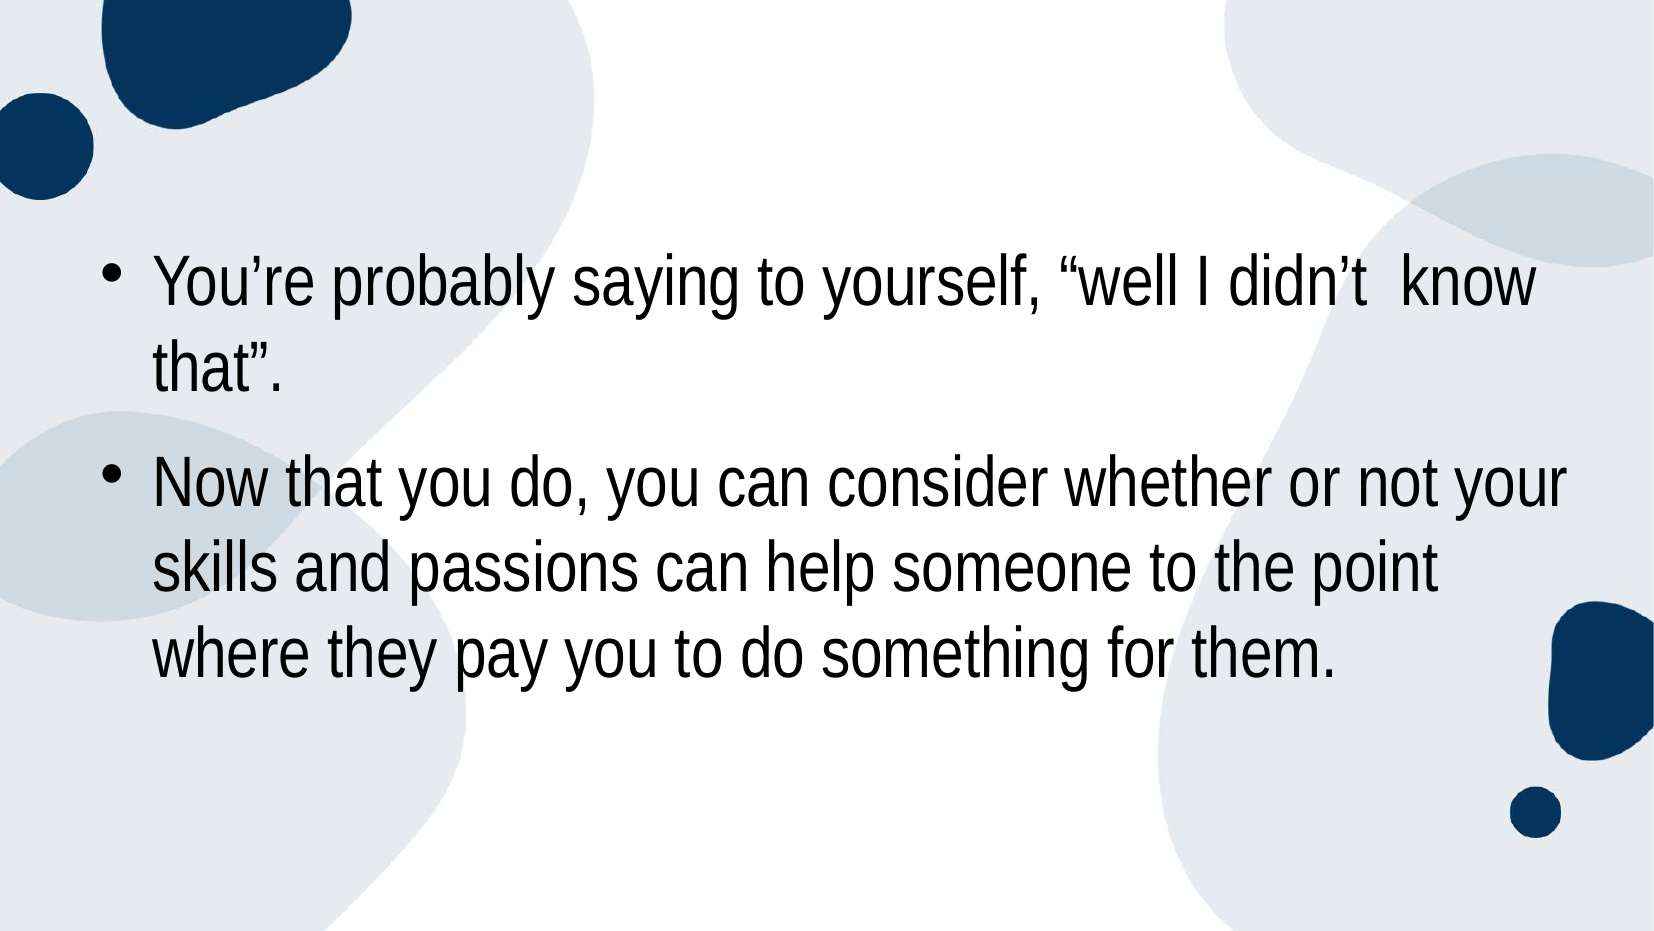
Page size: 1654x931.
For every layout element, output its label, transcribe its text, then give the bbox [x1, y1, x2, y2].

picture [0, 0, 1654, 931]
list You’re probably saying to yourself, “well I didn’t know that”. Now that you do, you can consider whether or not your skills and passions can help someone to the point where they pay you to do something for them. [82, 234, 1571, 697]
